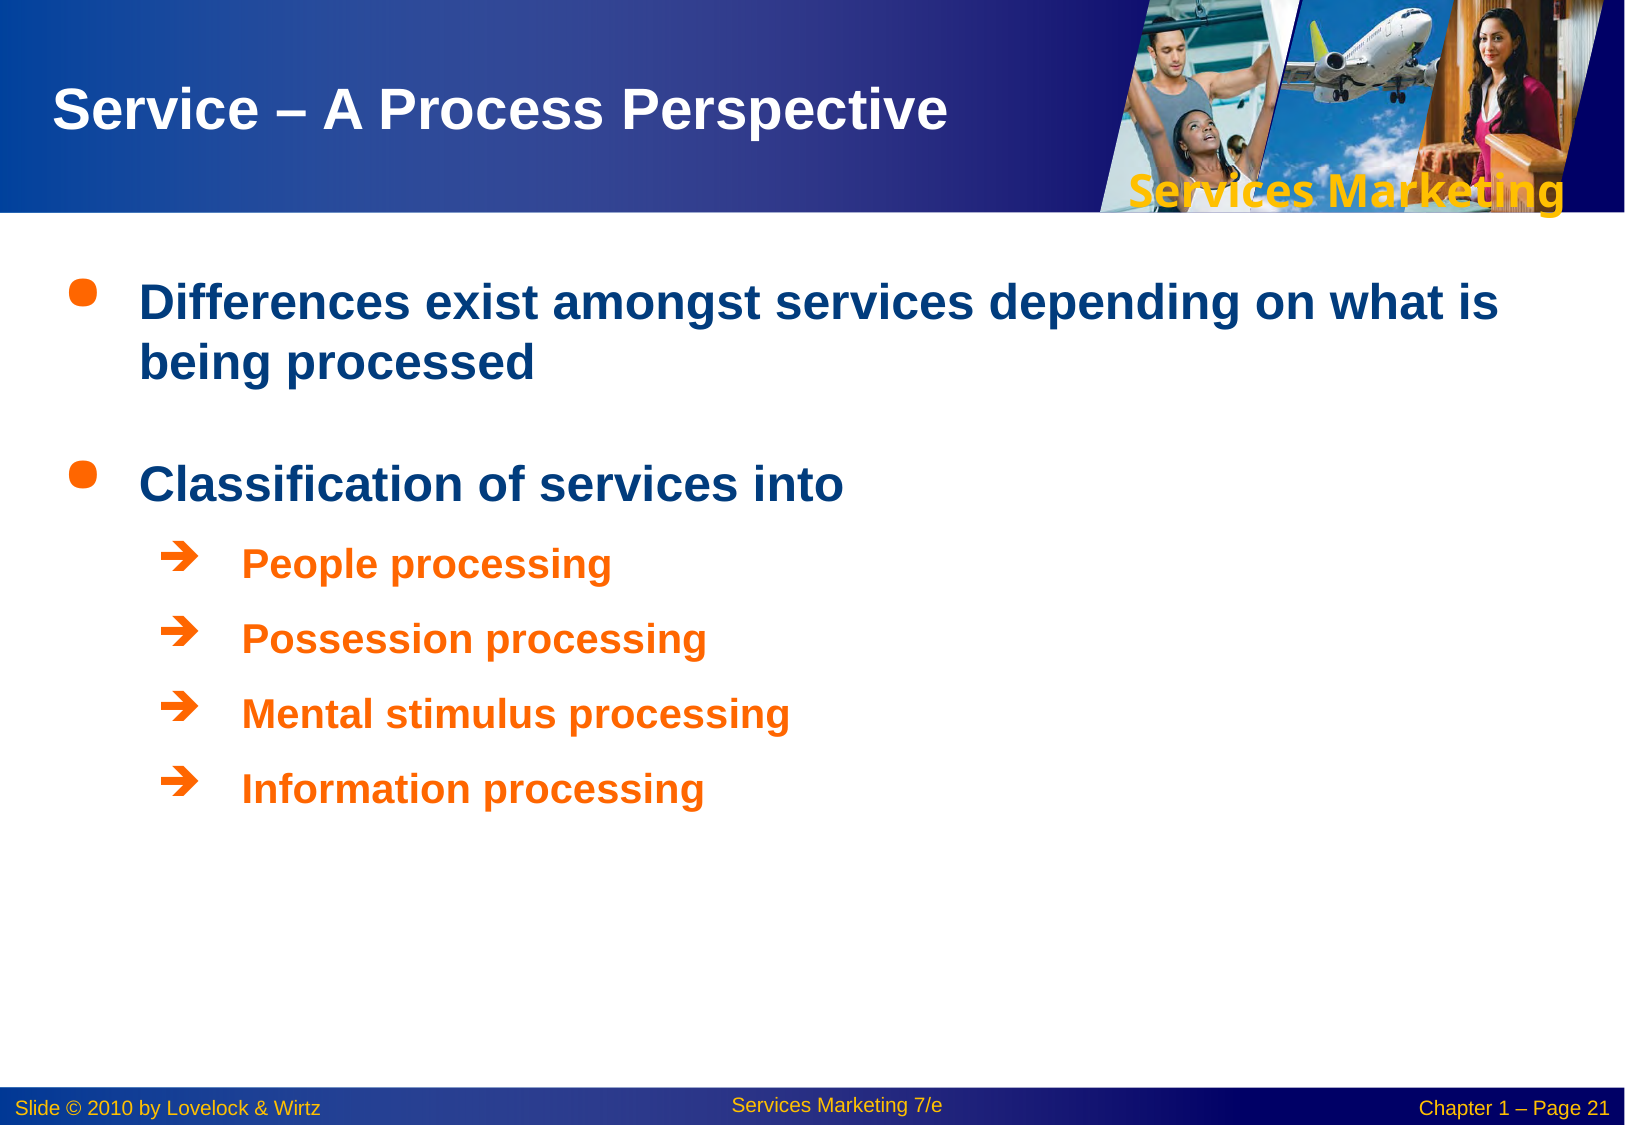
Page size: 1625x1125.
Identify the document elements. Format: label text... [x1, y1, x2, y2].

picture [1162, 186, 1172, 192]
list Differences exist amongst services depending on what is being processed Classification of services into People processing Possession processing Mental stimulus processing Information processing [49, 261, 1588, 1051]
picture [1100, 0, 1604, 213]
picture [1546, 187, 1556, 202]
title Service – A Process Perspective [36, 37, 1088, 176]
